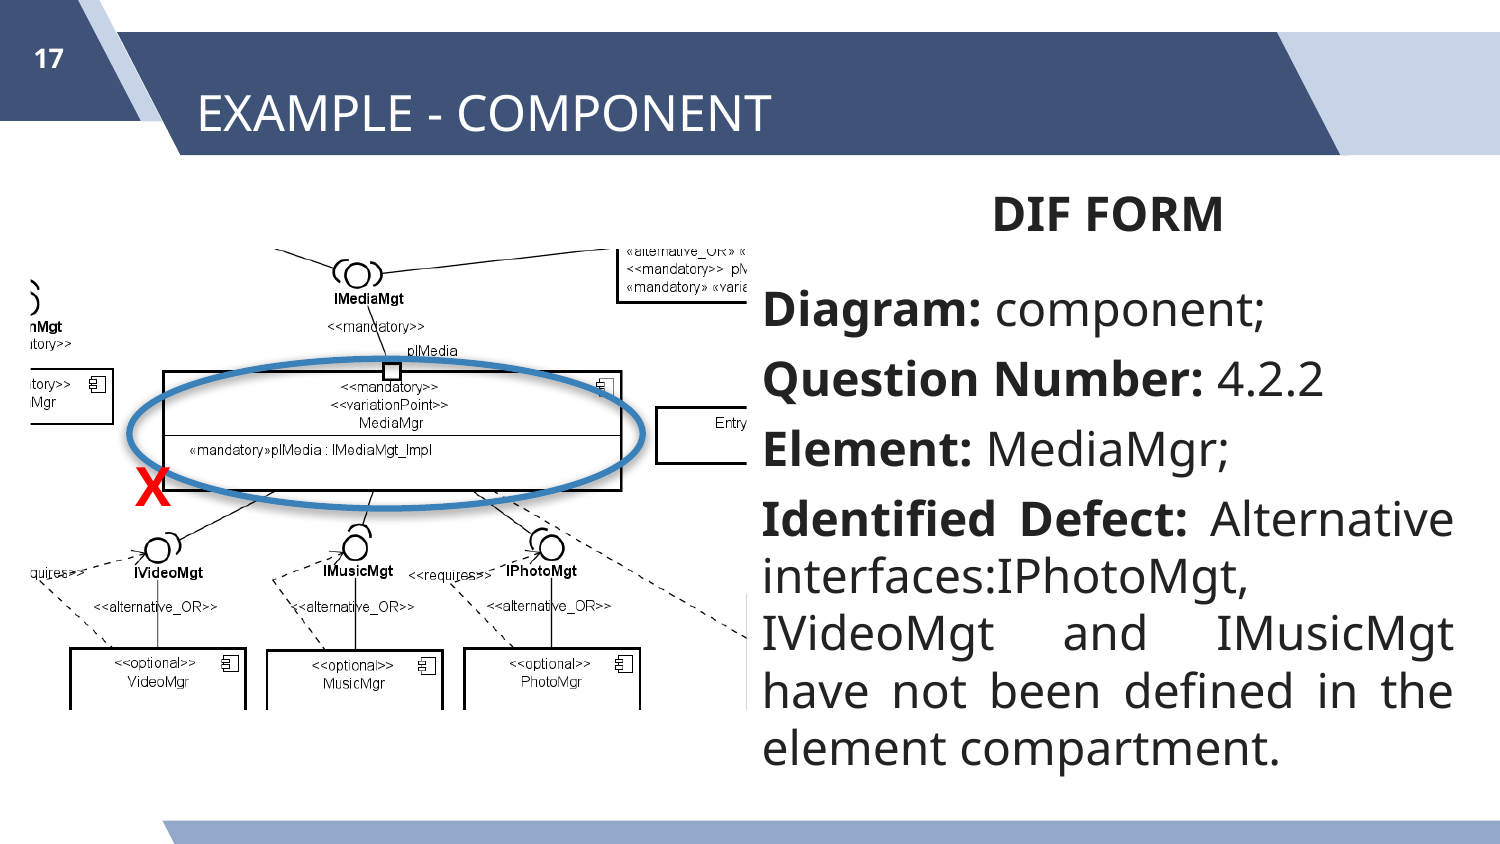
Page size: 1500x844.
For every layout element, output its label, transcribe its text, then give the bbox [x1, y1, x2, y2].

slide_number ‹#› [0, 0, 98, 121]
title EXAMPLE - COMPONENT [181, 45, 1285, 169]
list DIF FORM Diagram: component; Question Number: 4.2.2 Element: MediaMgr; Identified Defect: Alternative interfaces:IPhotoMgt, IVideoMgt and IMusicMgt have not been defined in the element compartment. [746, 168, 1471, 749]
picture [30, 249, 747, 710]
